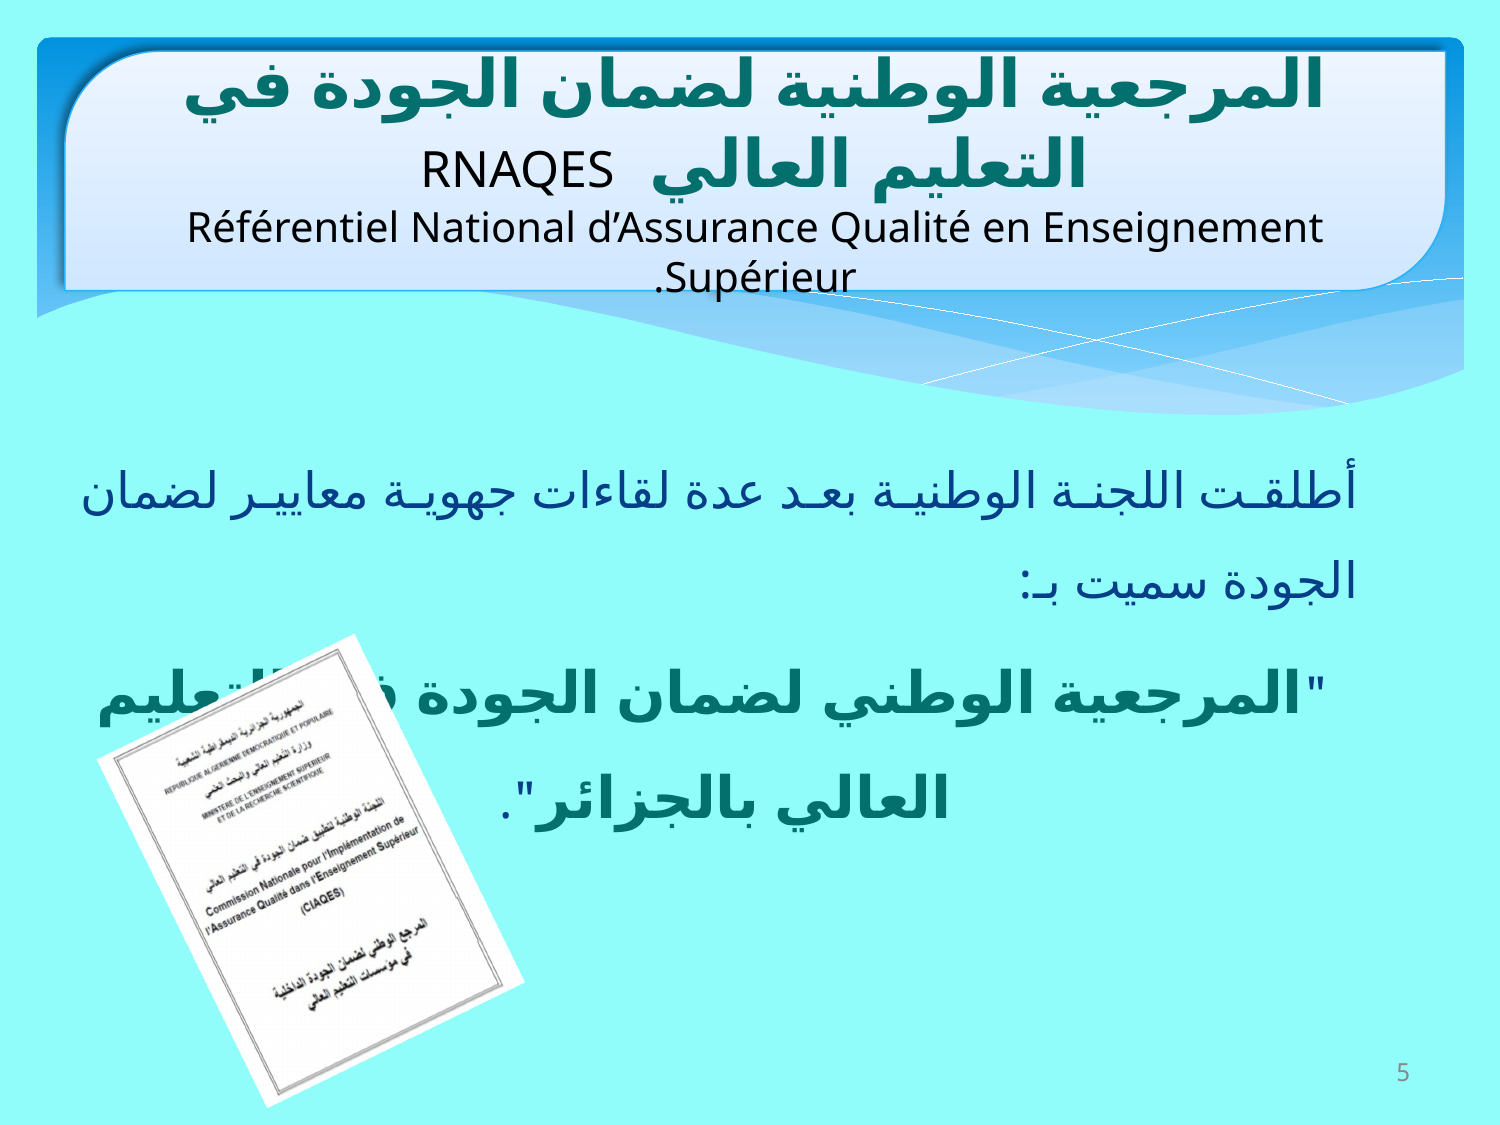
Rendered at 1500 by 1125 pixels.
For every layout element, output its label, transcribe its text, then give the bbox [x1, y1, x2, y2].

picture [98, 635, 524, 1107]
text_box المرجعية الوطنية لضمان الجودة في التعليم العالي RNAQES Référentiel National d’Assurance Qualité en Enseignement Supérieur. [64, 50, 1447, 292]
text_box 5 [1074, 1042, 1425, 1103]
list أطلقت اللجنة الوطنية بعد عدة لقاءات جهوية معايير لضمان الجودة سميت بـ: "المرجعية الوطني لضمان الجودة في التعليم العالي بالجزائر". [64, 420, 1374, 693]
